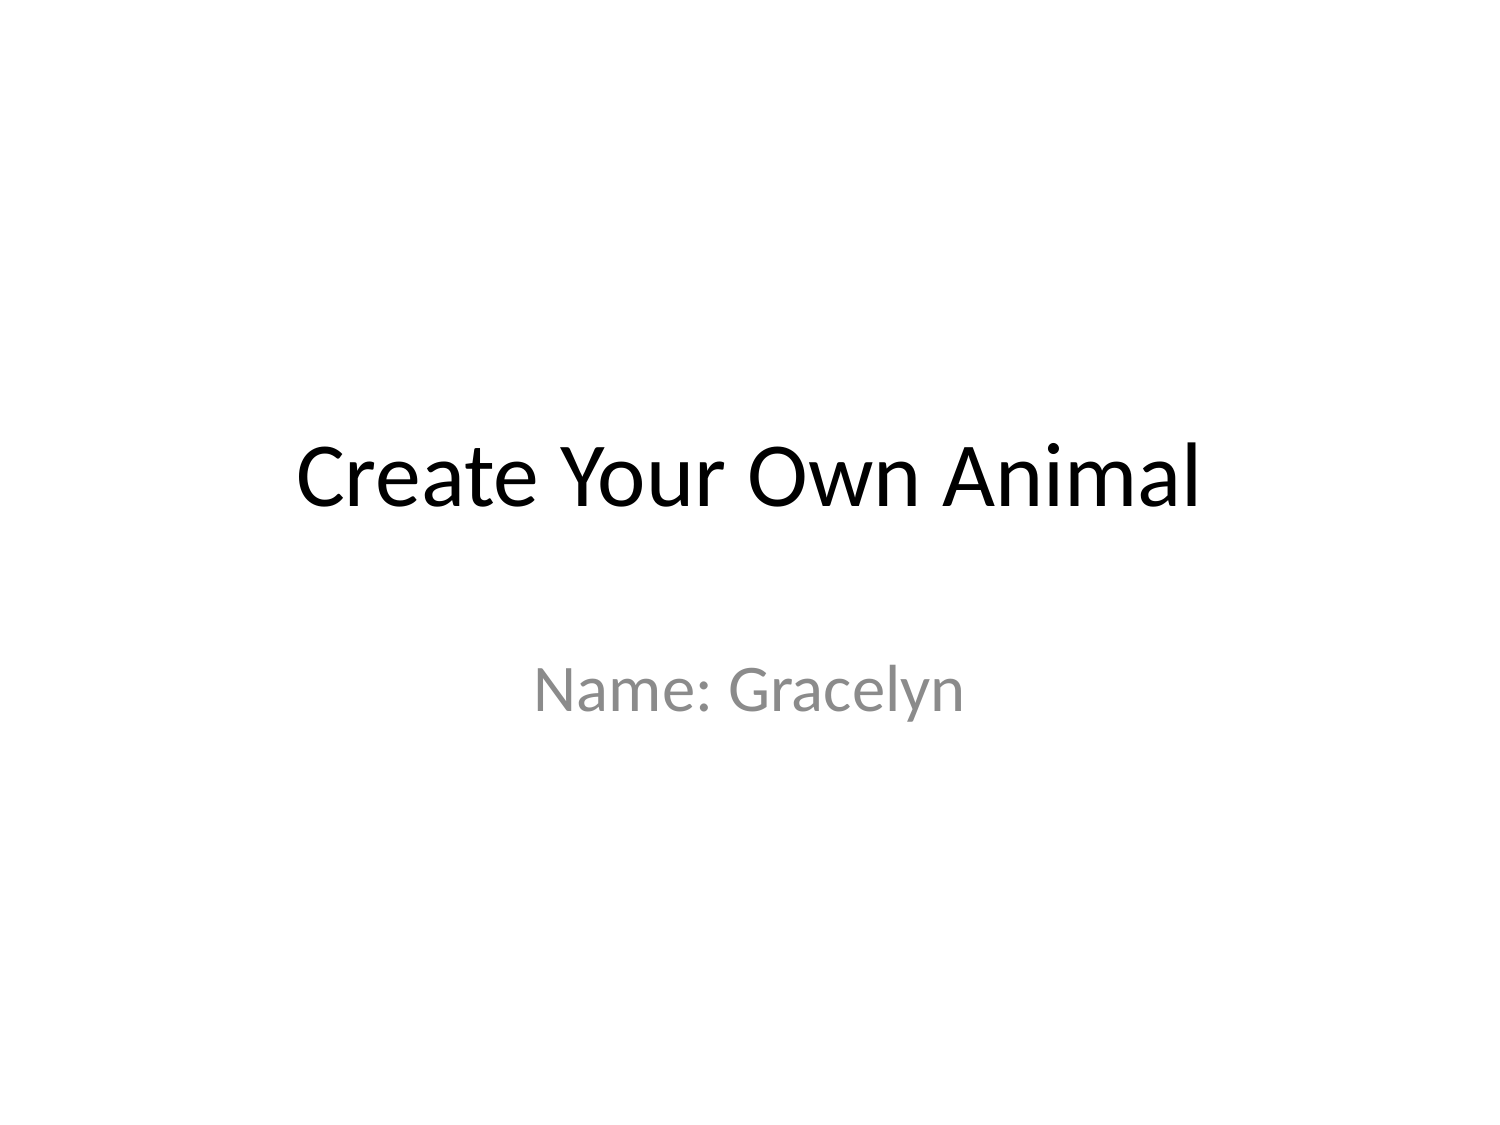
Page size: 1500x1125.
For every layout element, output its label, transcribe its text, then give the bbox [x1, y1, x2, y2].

title Create Your Own Animal [112, 349, 1388, 591]
subtitle Name: Gracelyn [225, 637, 1275, 925]
